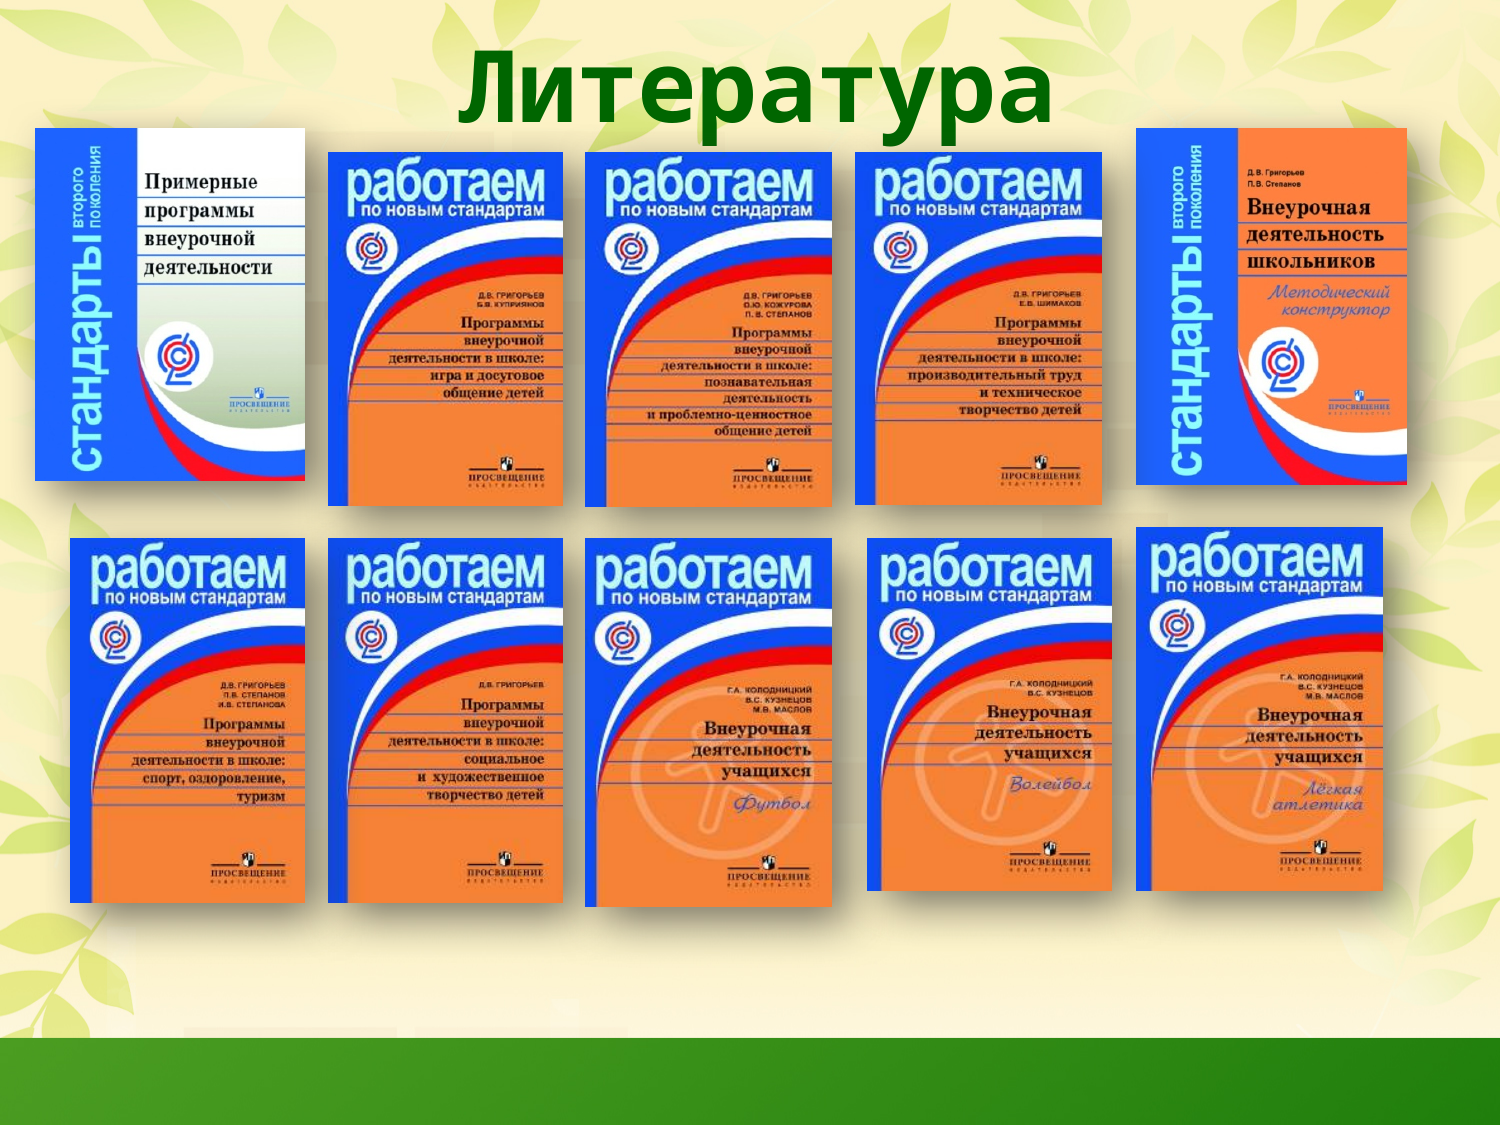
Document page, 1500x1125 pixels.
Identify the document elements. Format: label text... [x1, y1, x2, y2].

picture [0, 0, 1500, 1125]
title Литература [82, 23, 1432, 139]
